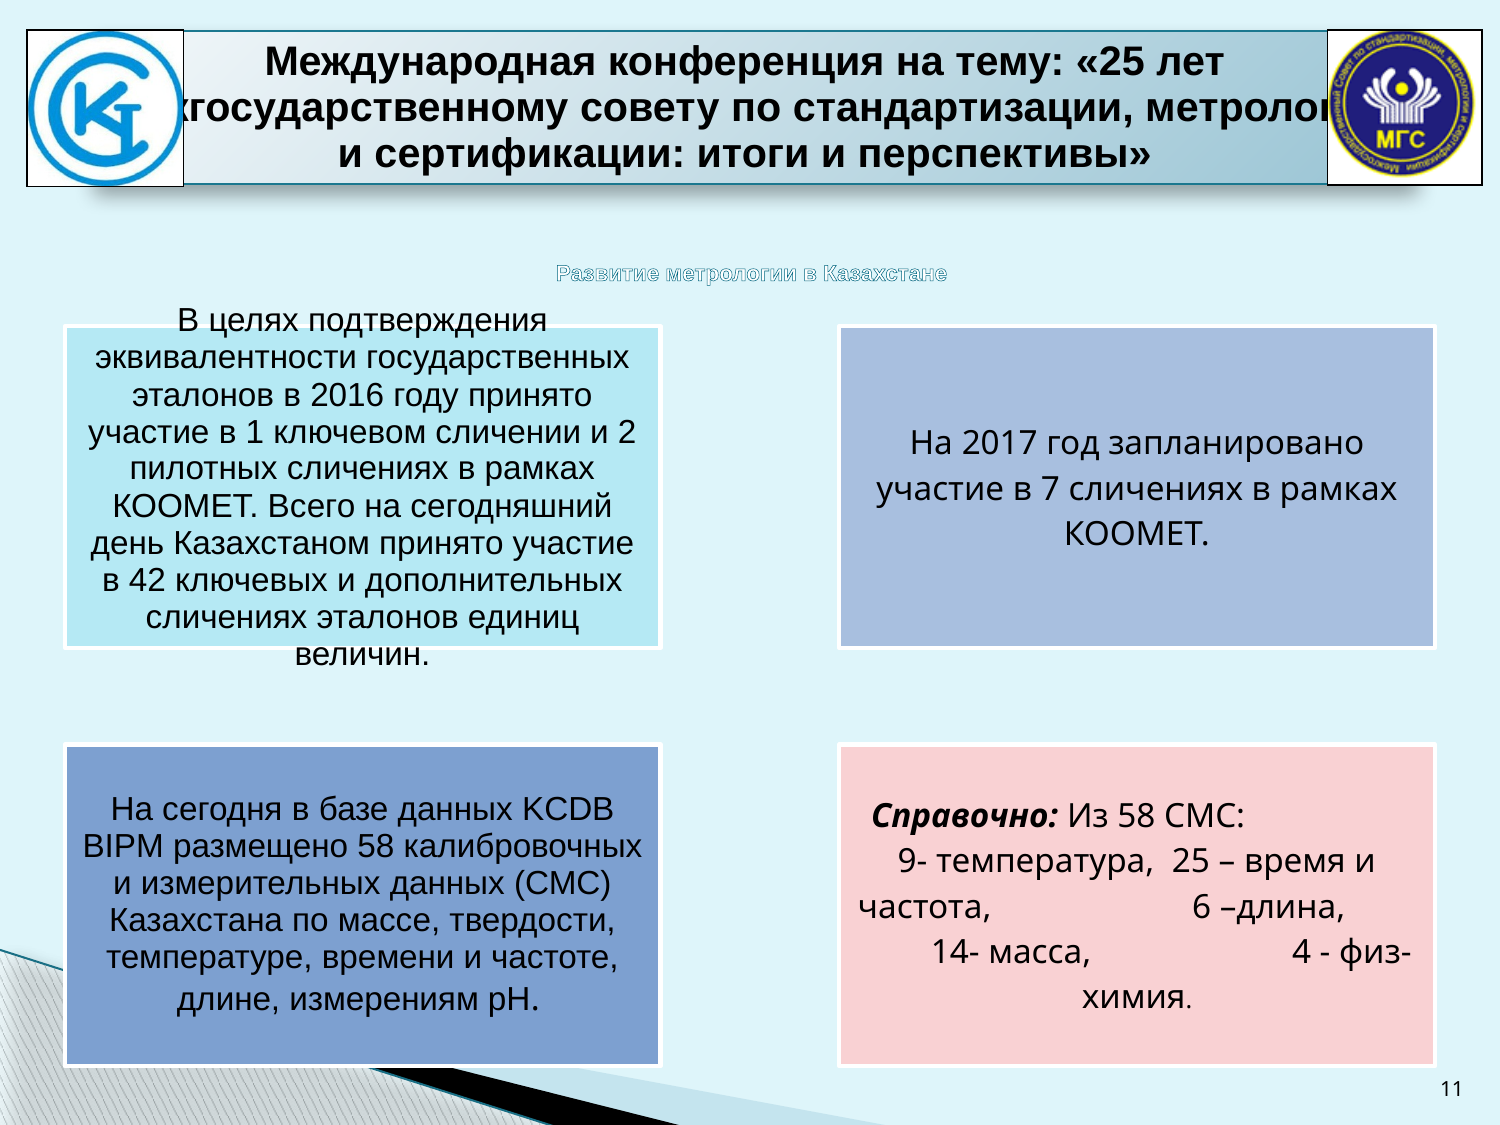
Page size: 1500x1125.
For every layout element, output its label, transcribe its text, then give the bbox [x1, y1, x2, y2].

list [64, 326, 1436, 1071]
picture [27, 30, 184, 187]
picture [109, 118, 184, 187]
title Развитие метрологии в Казахстане [76, 231, 1427, 315]
picture [1327, 30, 1482, 185]
slide_number 11 [1452, 1051, 1479, 1112]
text_box Международная конференция на тему: «25 лет Межгосударственному совету по стандартизации, метрологии и сертификации: итоги и перспективы» [184, 30, 1327, 185]
